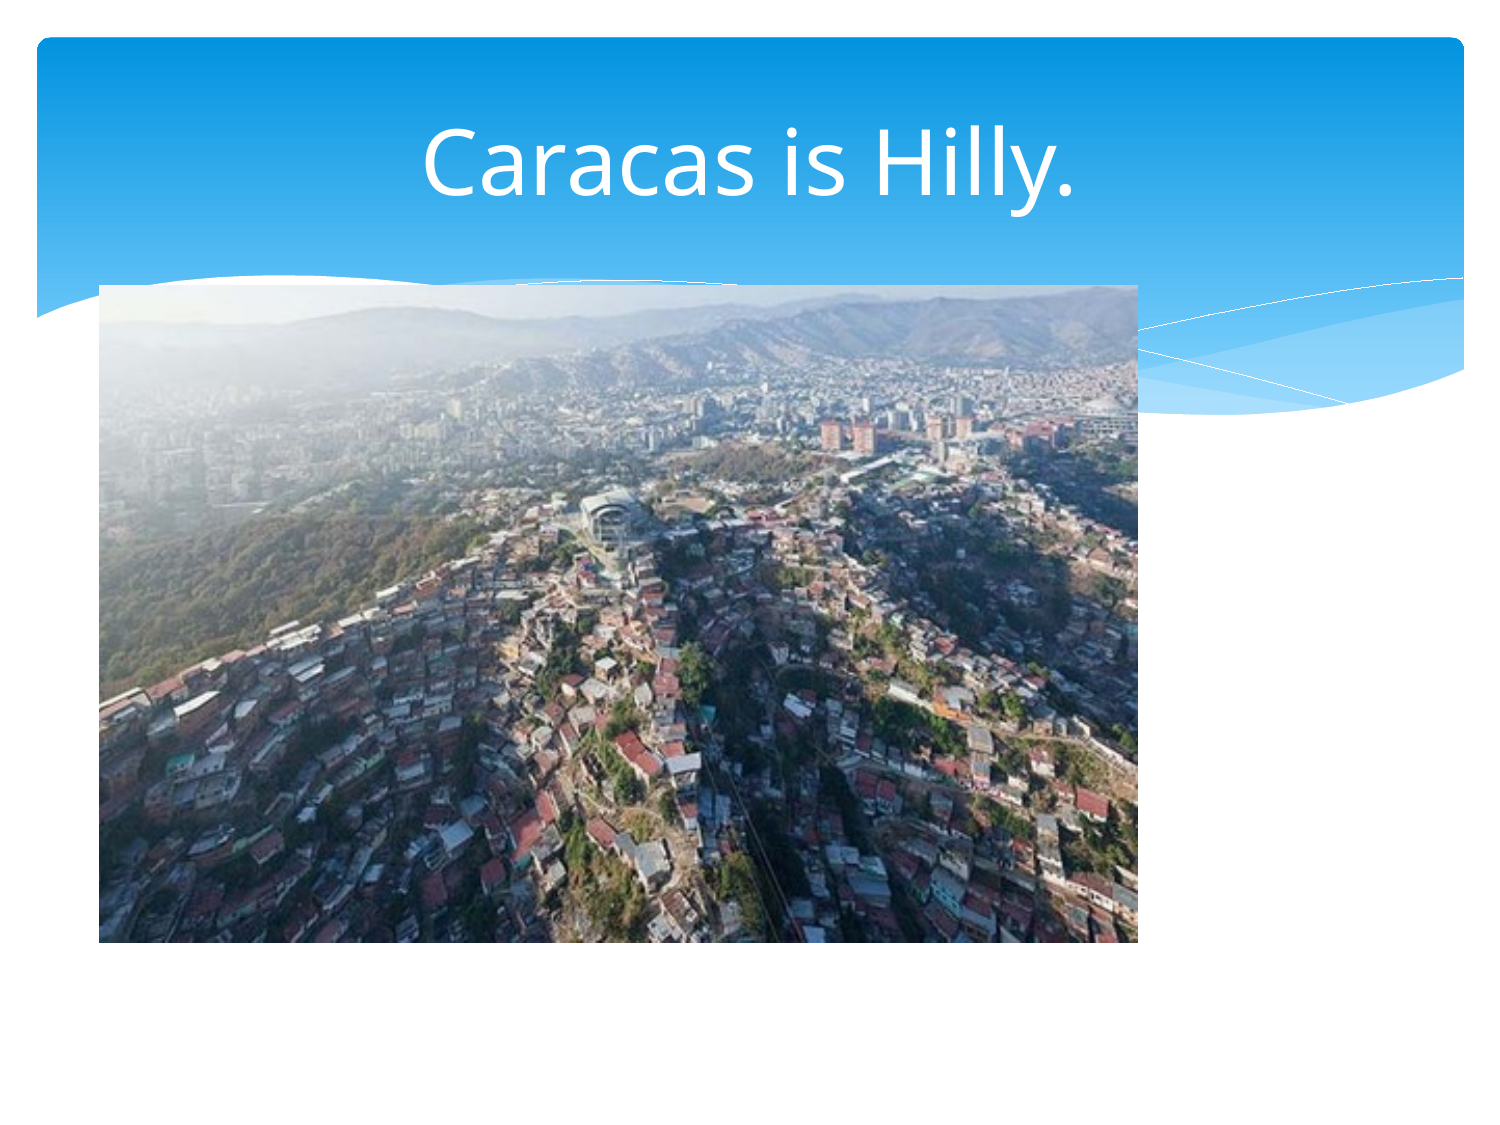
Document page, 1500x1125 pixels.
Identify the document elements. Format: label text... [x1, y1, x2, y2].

picture [99, 284, 1138, 944]
title Caracas is Hilly. [75, 55, 1425, 261]
